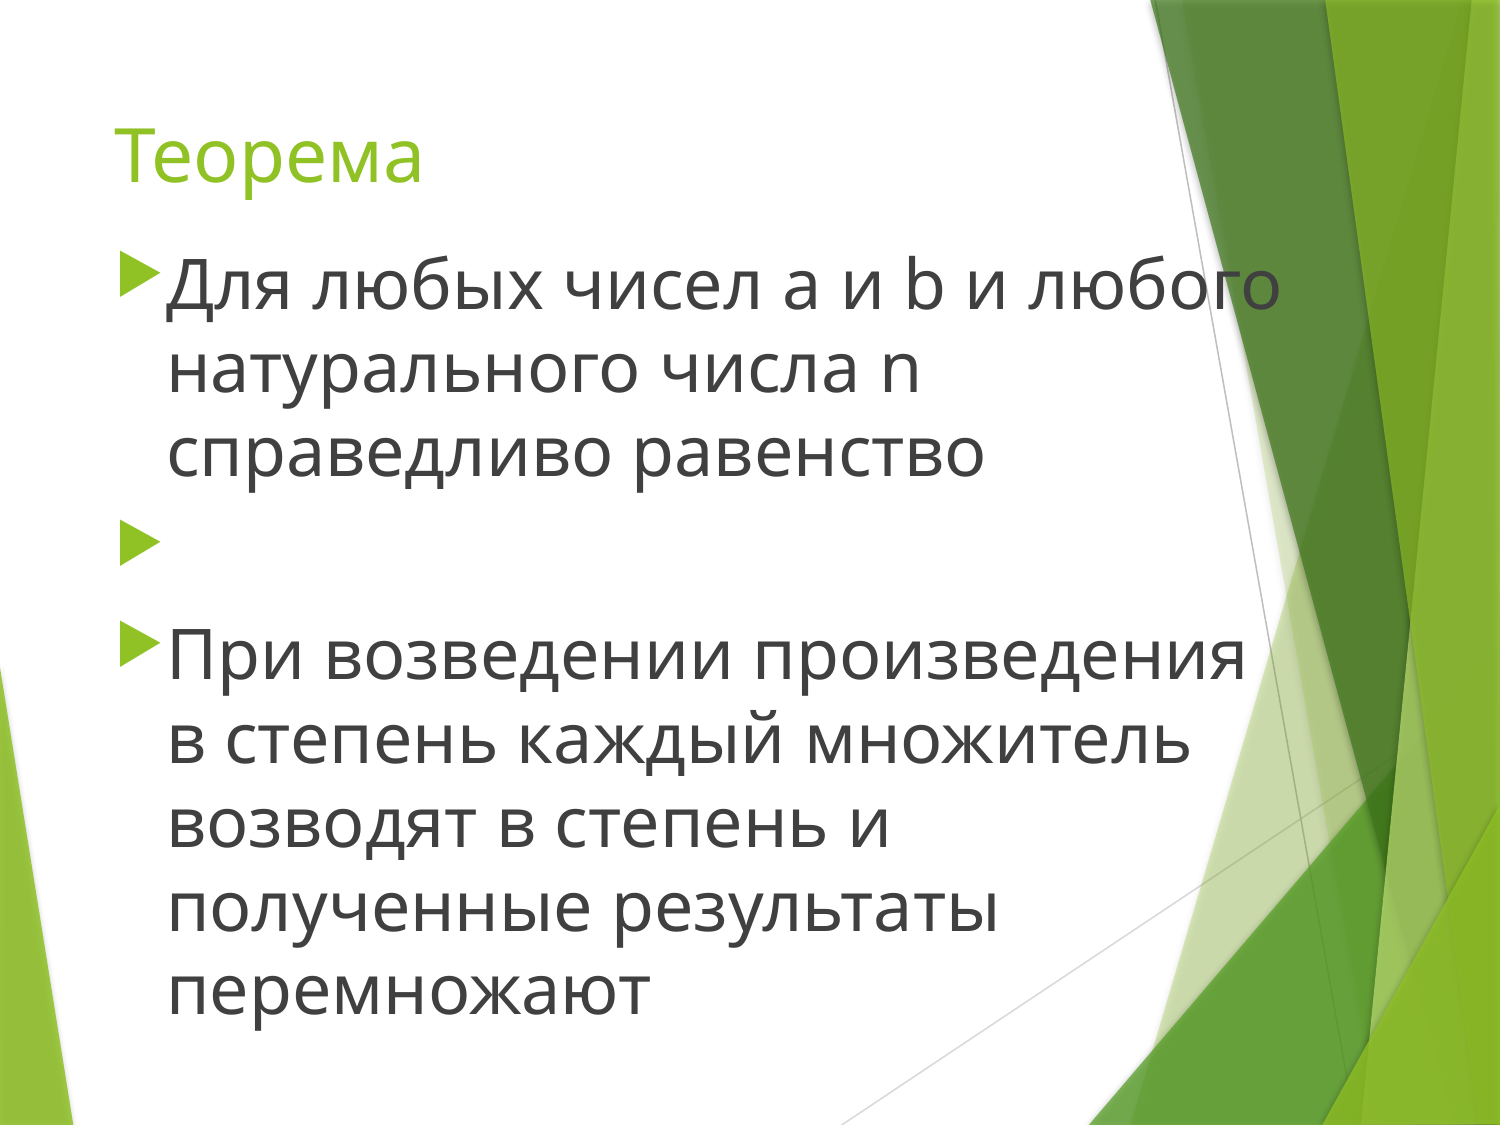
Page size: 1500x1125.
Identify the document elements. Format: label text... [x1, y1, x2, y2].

title Теорема [99, 99, 1142, 317]
